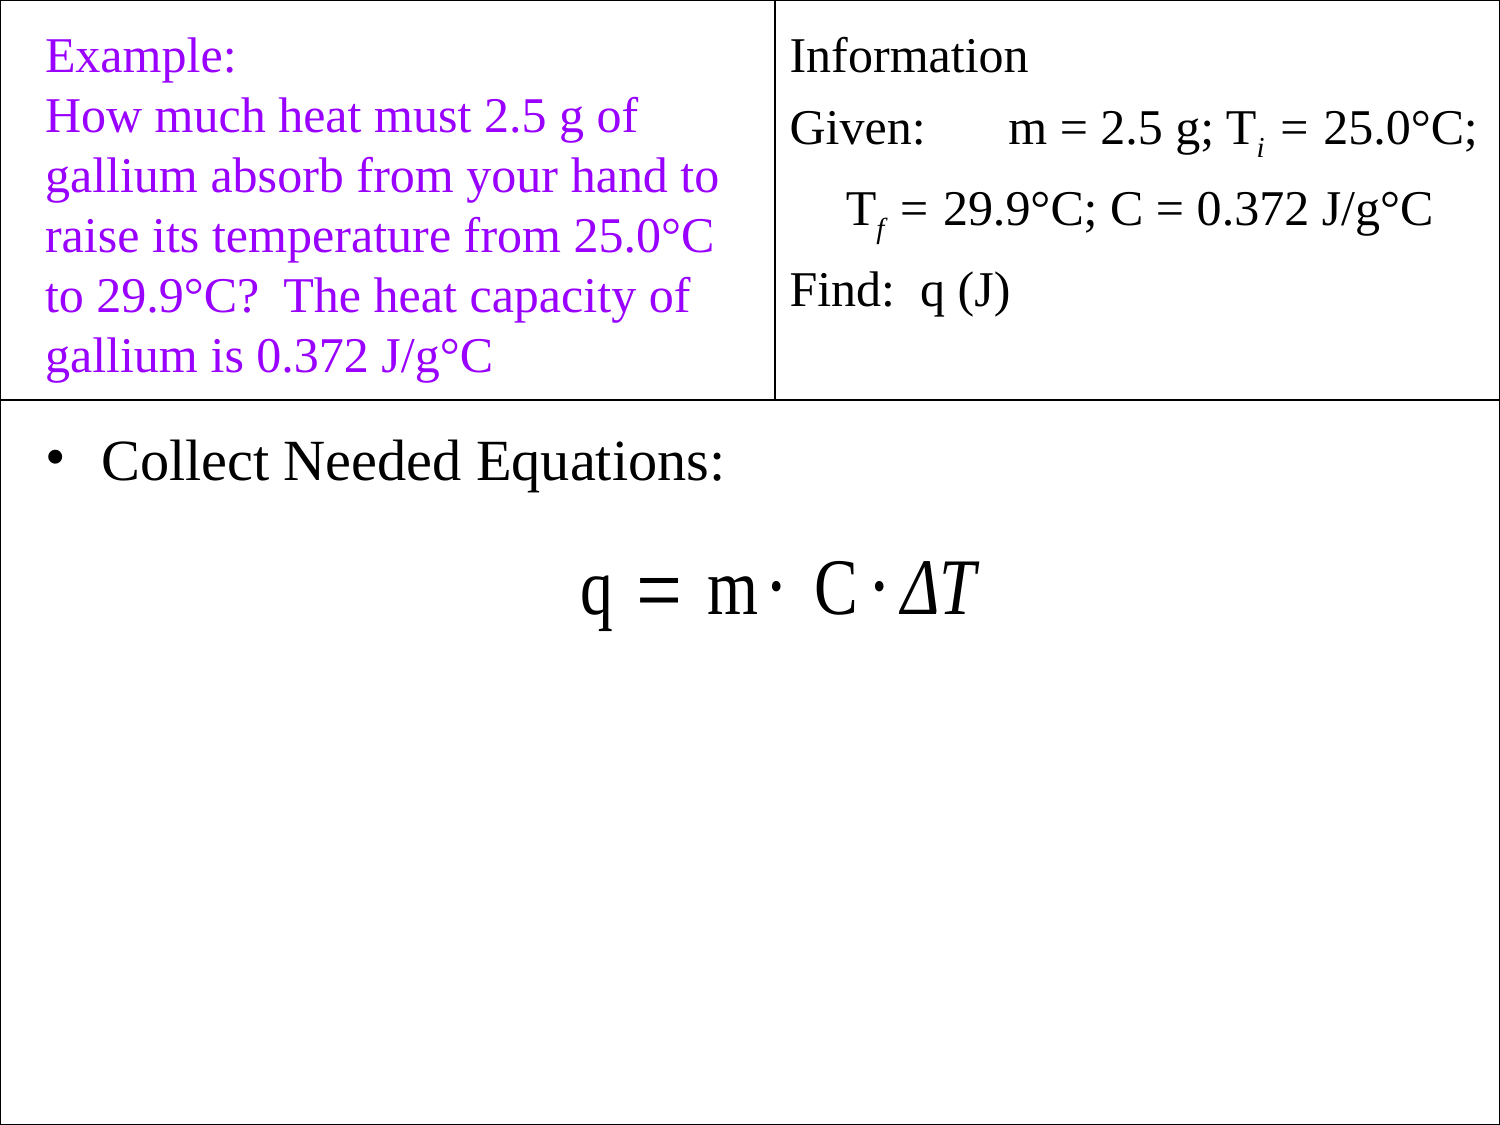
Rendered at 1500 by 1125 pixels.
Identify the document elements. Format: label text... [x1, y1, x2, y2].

text_box Collect Needed Equations: [0, 400, 1500, 1125]
text_box Example: How much heat must 2.5 g of gallium absorb from your hand to raise its temperature from 25.0°C to 29.9°C? The heat capacity of gallium is 0.372 J/g°C [0, 0, 774, 400]
text_box Information Given: m = 2.5 g; Ti = 25.0°C; Tf = 29.9°C; C = 0.372 J/g°C Find: q (J) [774, 0, 1500, 400]
